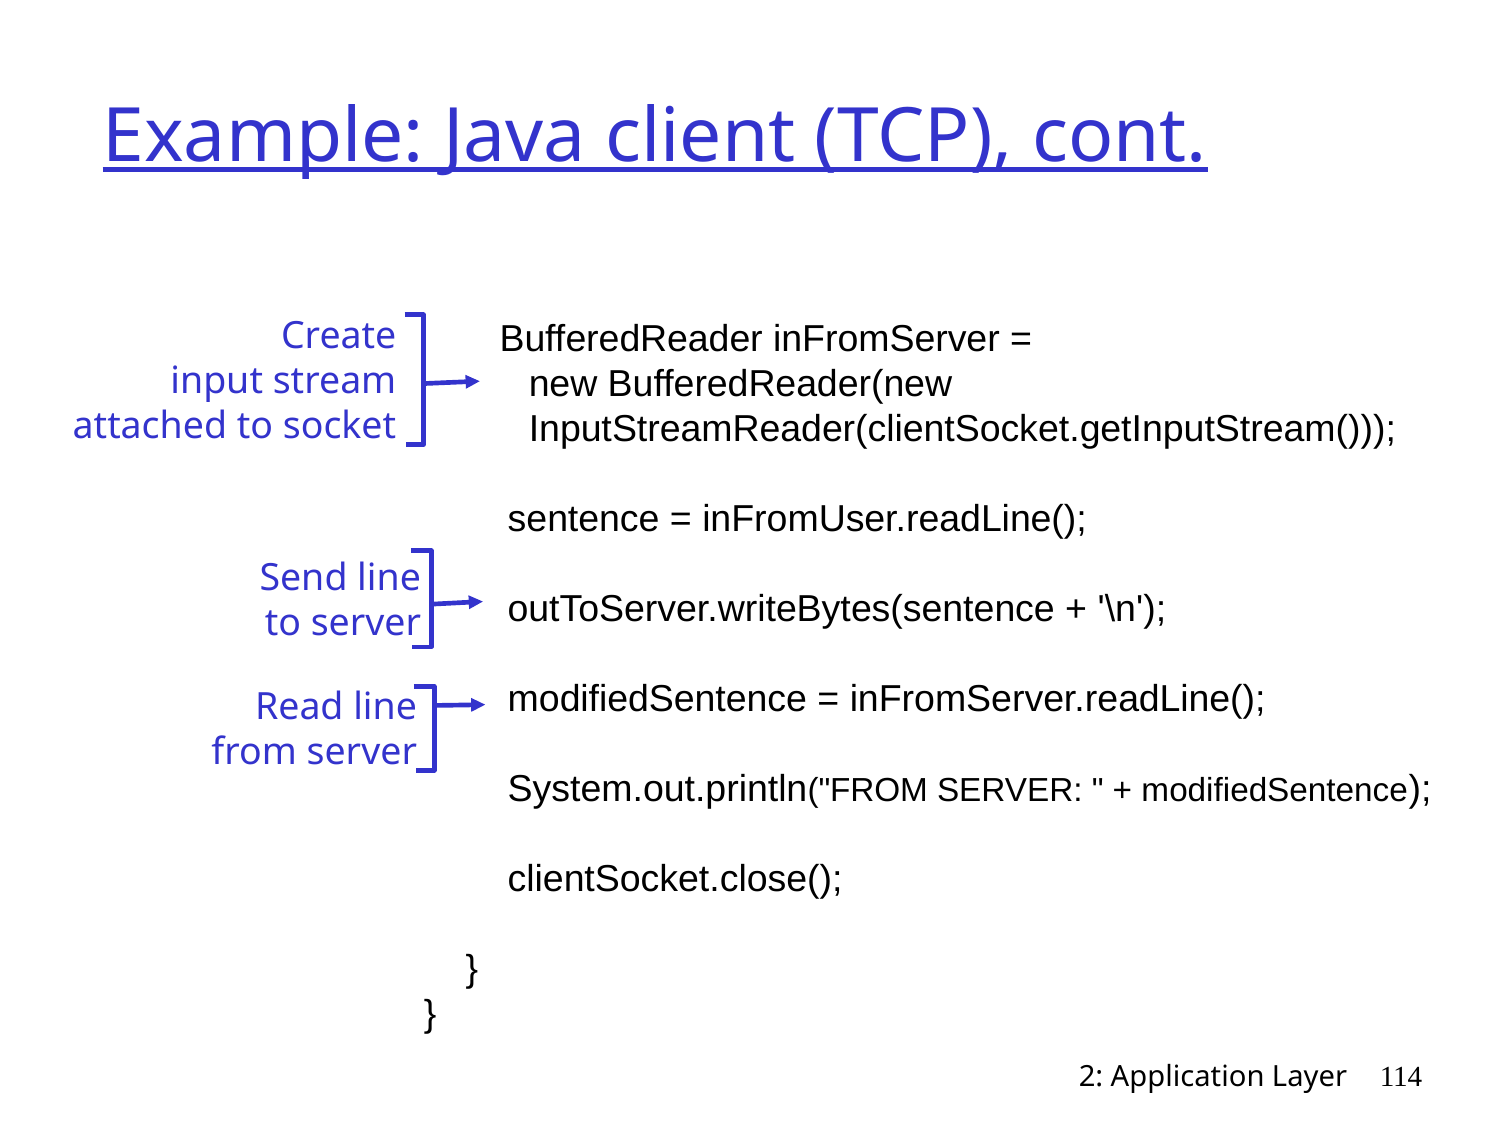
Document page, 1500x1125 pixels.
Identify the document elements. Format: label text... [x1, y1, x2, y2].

text_box BufferedReader inFromServer = new BufferedReader(new InputStreamReader(clientSocket.getInputStream())); sentence = inFromUser.readLine(); outToServer.writeBytes(sentence + '\n'); modifiedSentence = inFromServer.readLine(); System.out.println("FROM SERVER: " + modifiedSentence); clientSocket.close(); } } [408, 306, 1458, 1042]
text_box [413, 686, 435, 771]
text_box Create input stream attached to socket [18, 303, 412, 454]
text_box [431, 595, 483, 609]
text_box [410, 550, 432, 647]
text_box [436, 698, 486, 712]
text_box Read line from server [196, 674, 432, 780]
footer 2: Application Layer [887, 1049, 1362, 1125]
text_box Send line to server [244, 545, 436, 650]
title Example: Java client (TCP), cont. [87, 37, 1363, 226]
slide_number 114 [1362, 1049, 1438, 1125]
text_box [423, 375, 480, 388]
text_box [404, 314, 424, 445]
